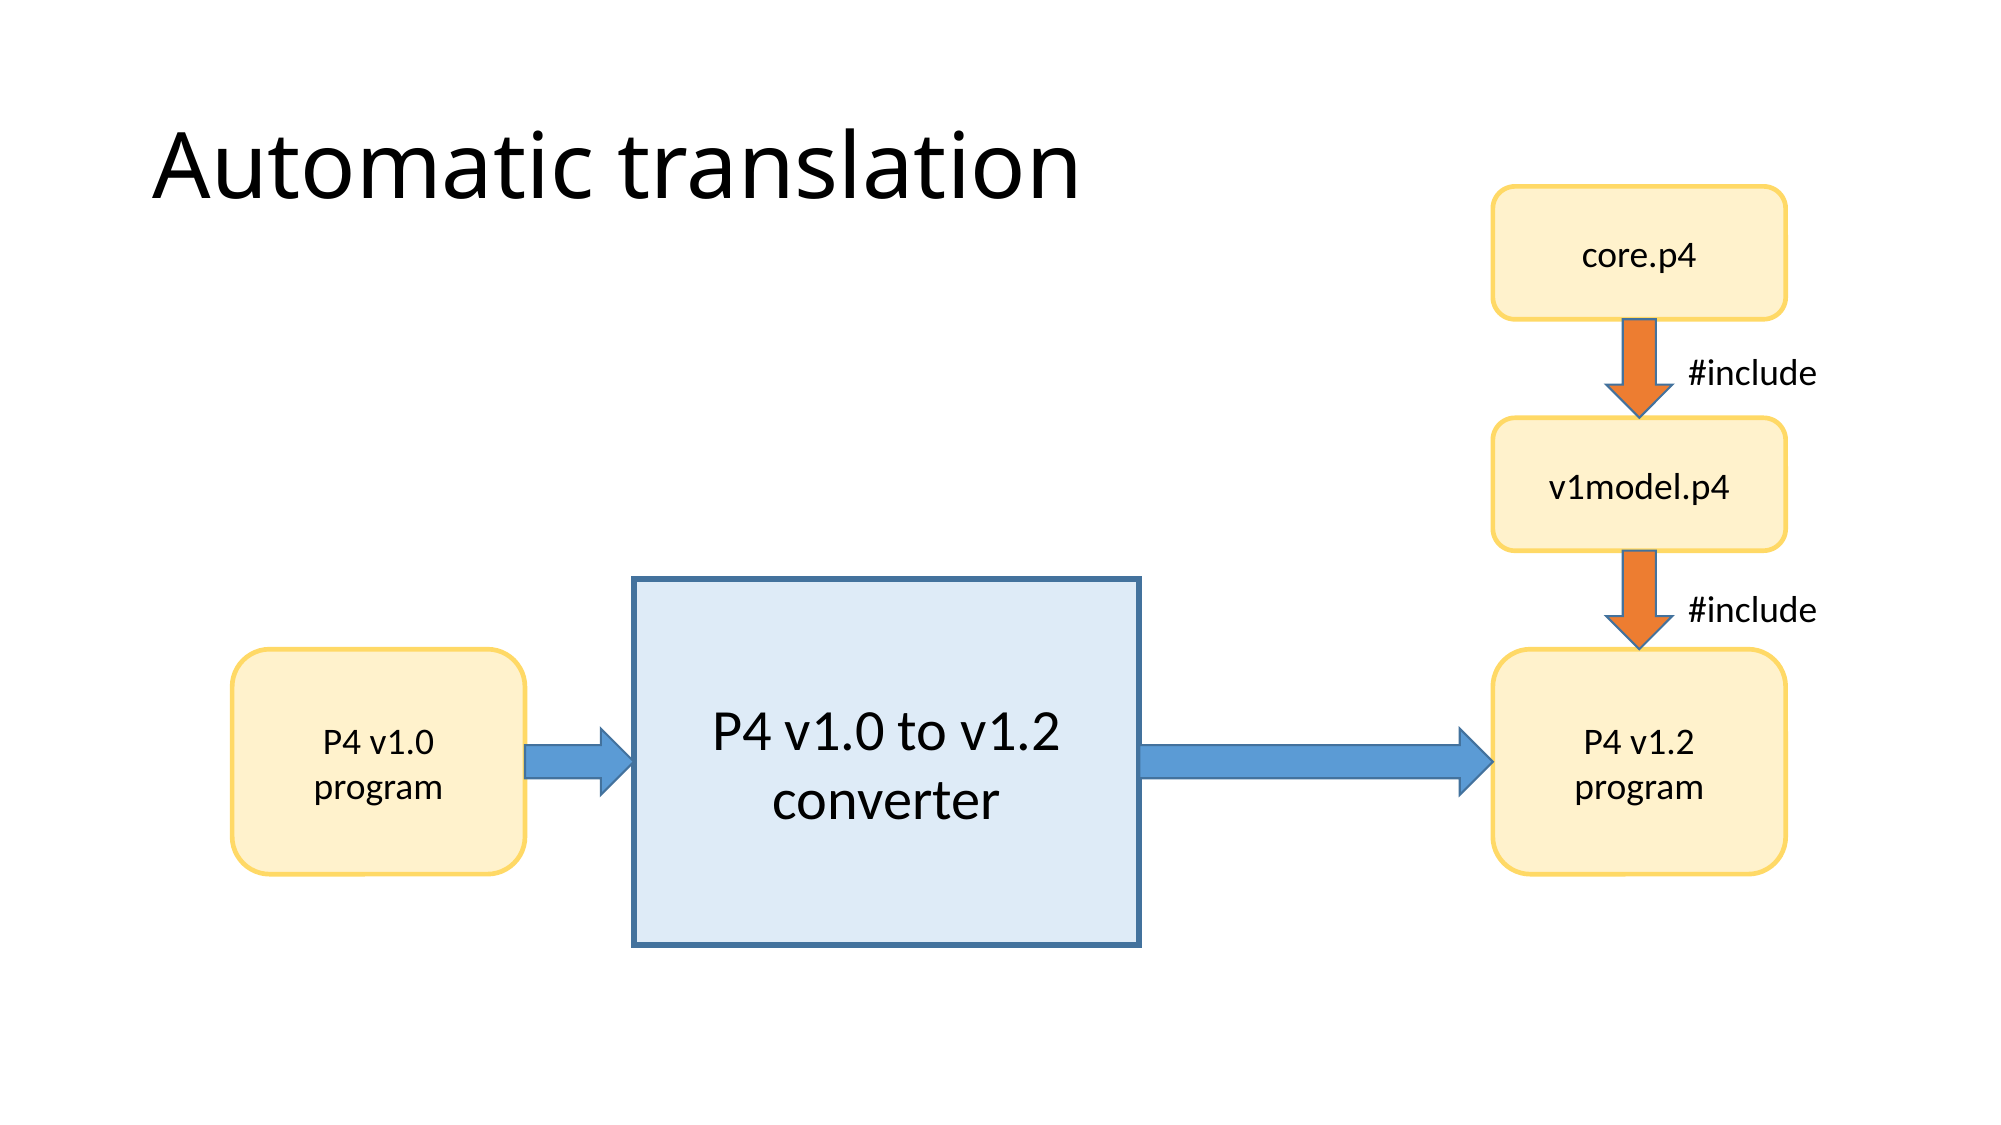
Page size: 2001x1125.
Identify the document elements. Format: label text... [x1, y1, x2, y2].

text_box #include [1673, 340, 1833, 401]
text_box P4 v1.2 program [1491, 648, 1787, 876]
text_box P4 v1.0 program [231, 648, 527, 876]
text_box v1model.p4 [1491, 416, 1787, 552]
text_box [523, 726, 636, 798]
text_box P4 v1.0 to v1.2 converter [633, 578, 1140, 946]
text_box [1138, 726, 1495, 798]
text_box #include [1673, 577, 1833, 638]
title Automatic translation [137, 59, 1863, 278]
text_box core.p4 [1491, 185, 1787, 321]
text_box [1603, 549, 1673, 651]
text_box [1603, 318, 1673, 420]
